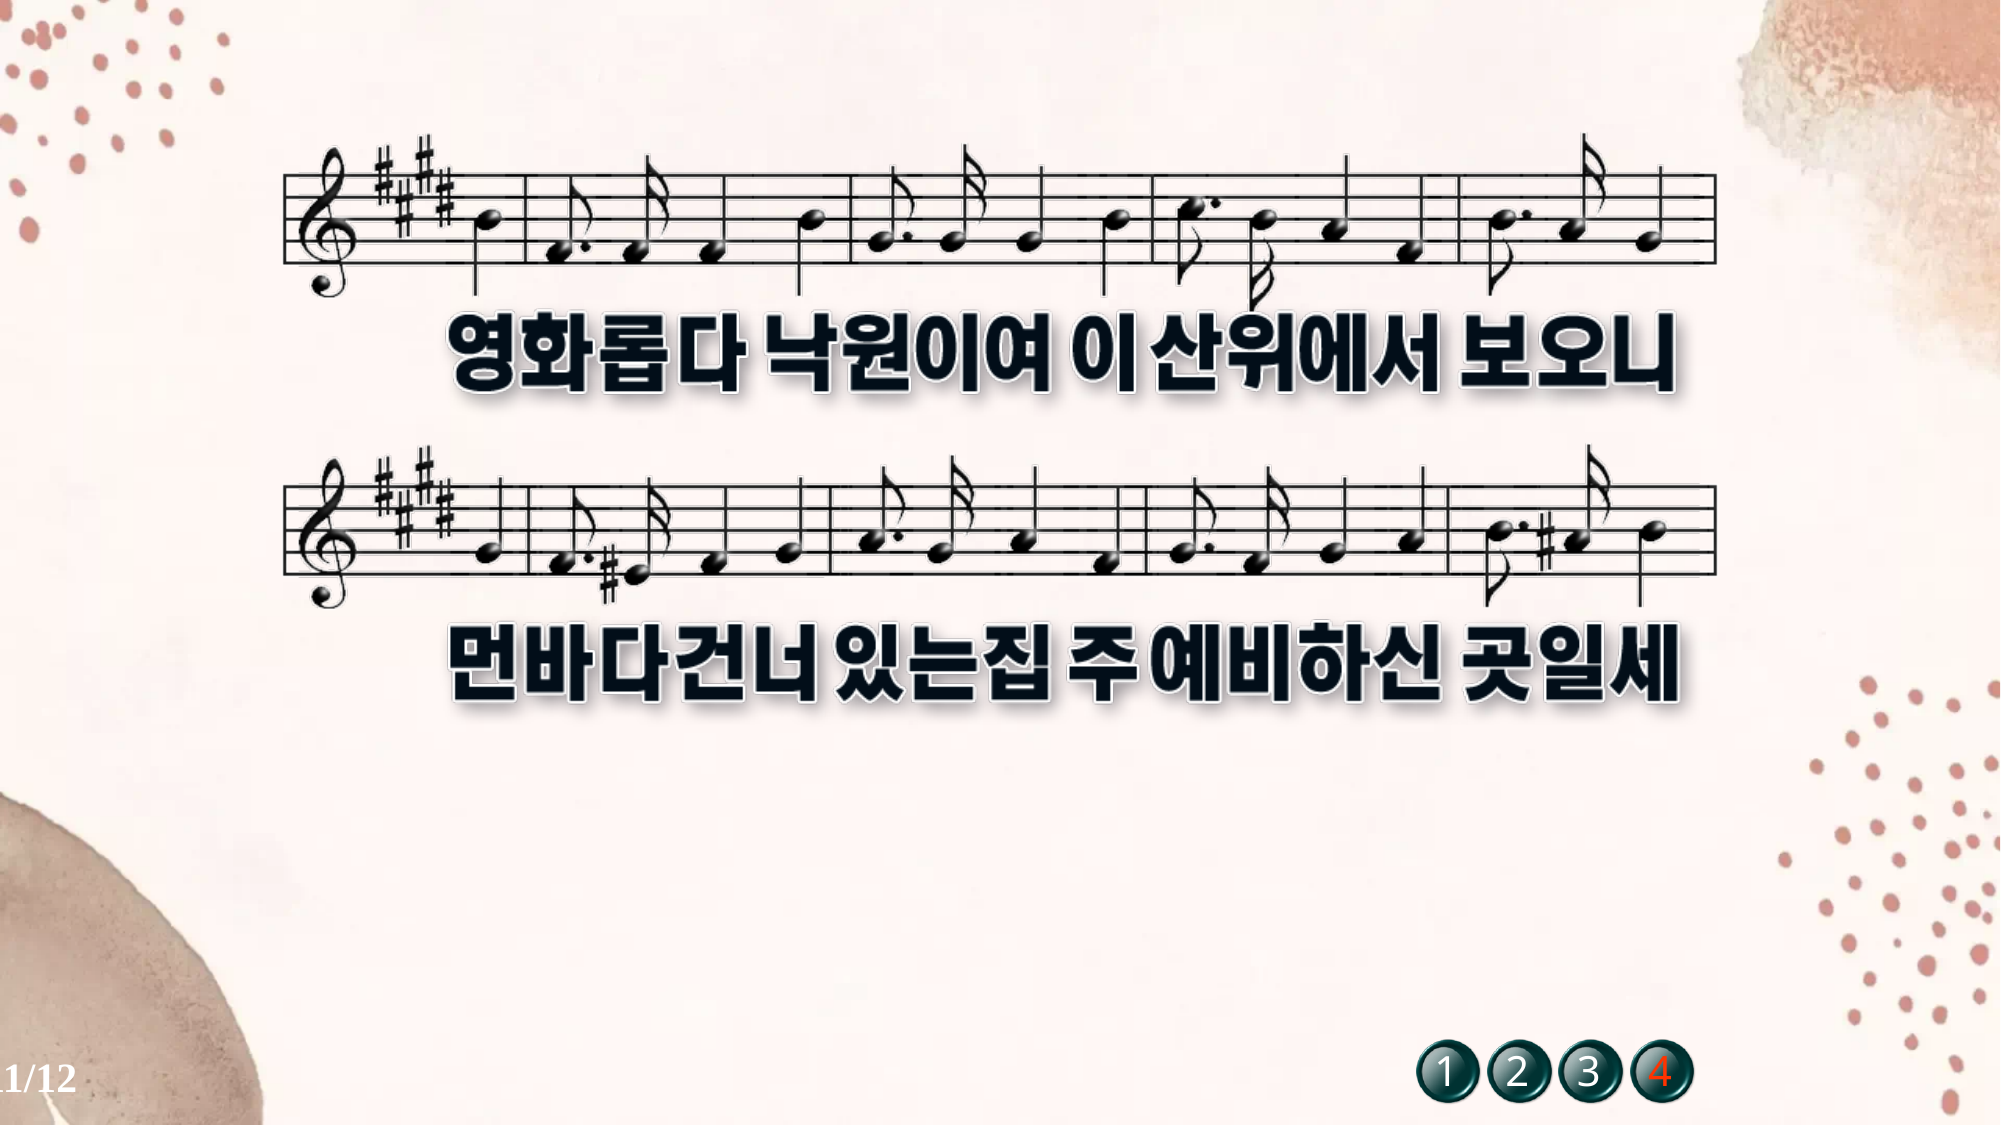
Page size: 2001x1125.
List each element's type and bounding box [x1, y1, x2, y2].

text_box [1413, 1035, 1484, 1106]
text_box [1627, 1035, 1697, 1106]
picture [0, 0, 2001, 1125]
text_box [1484, 1035, 1555, 1106]
text_box [1555, 1035, 1626, 1106]
